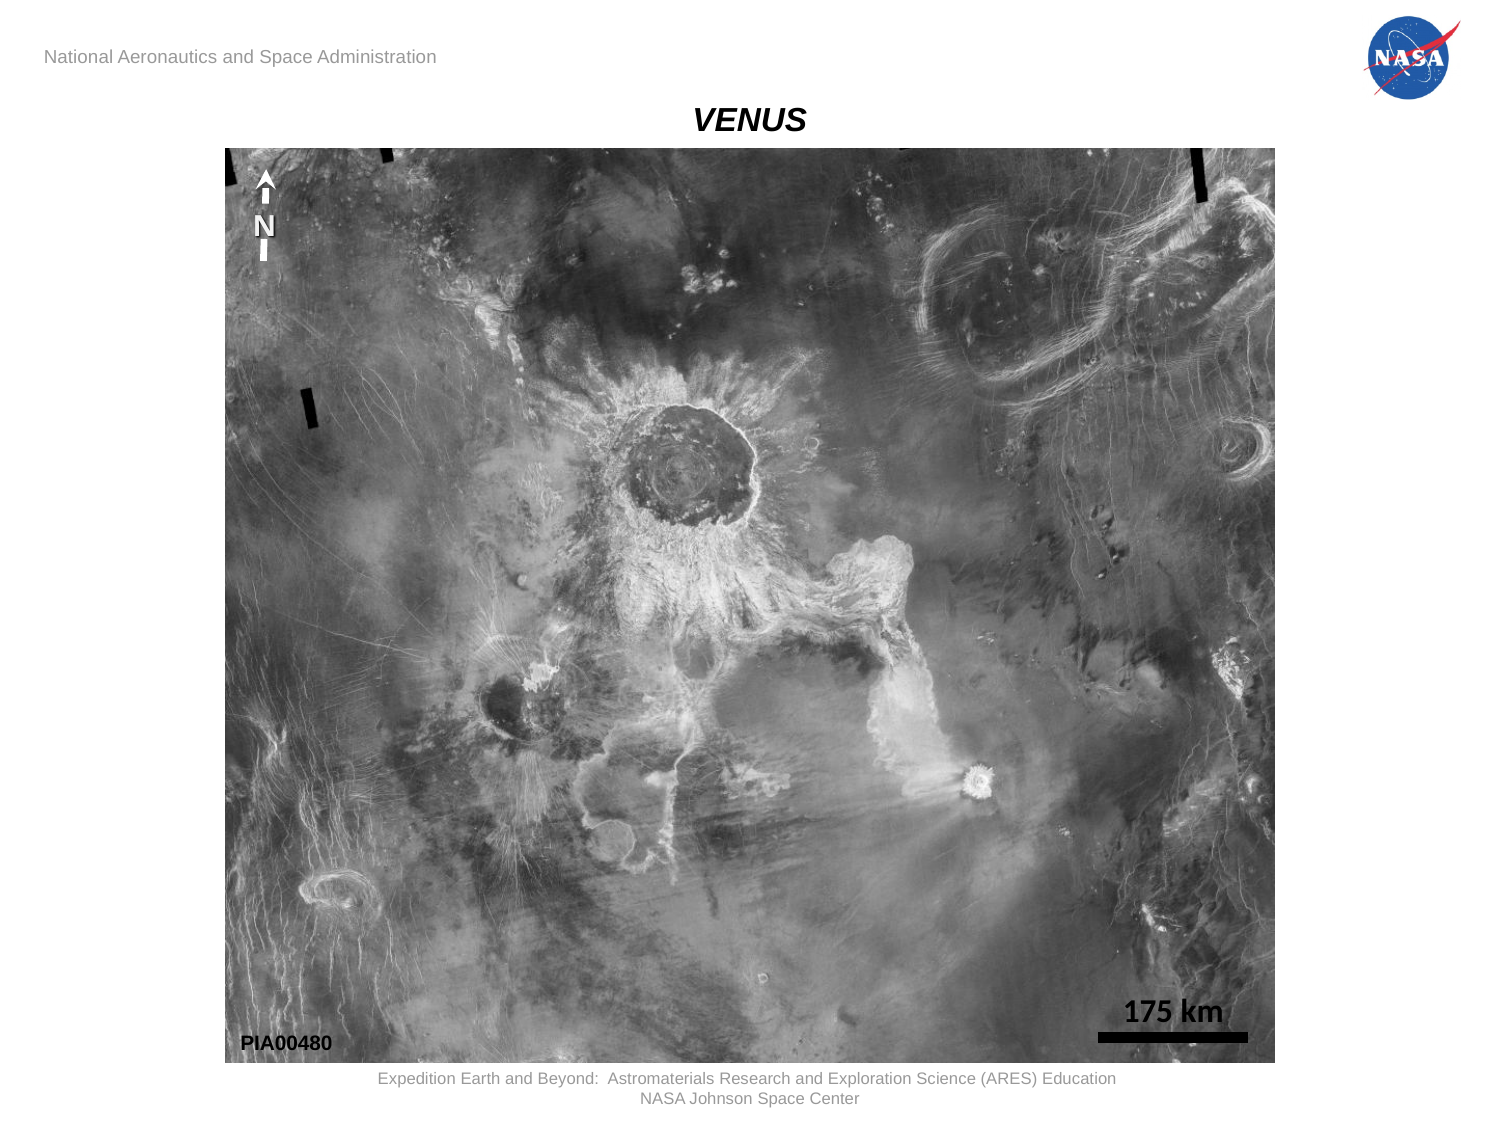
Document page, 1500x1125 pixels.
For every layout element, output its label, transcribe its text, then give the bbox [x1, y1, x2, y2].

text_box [224, 148, 1276, 1063]
picture [1362, 15, 1461, 100]
text_box VENUS [381, 91, 1119, 146]
